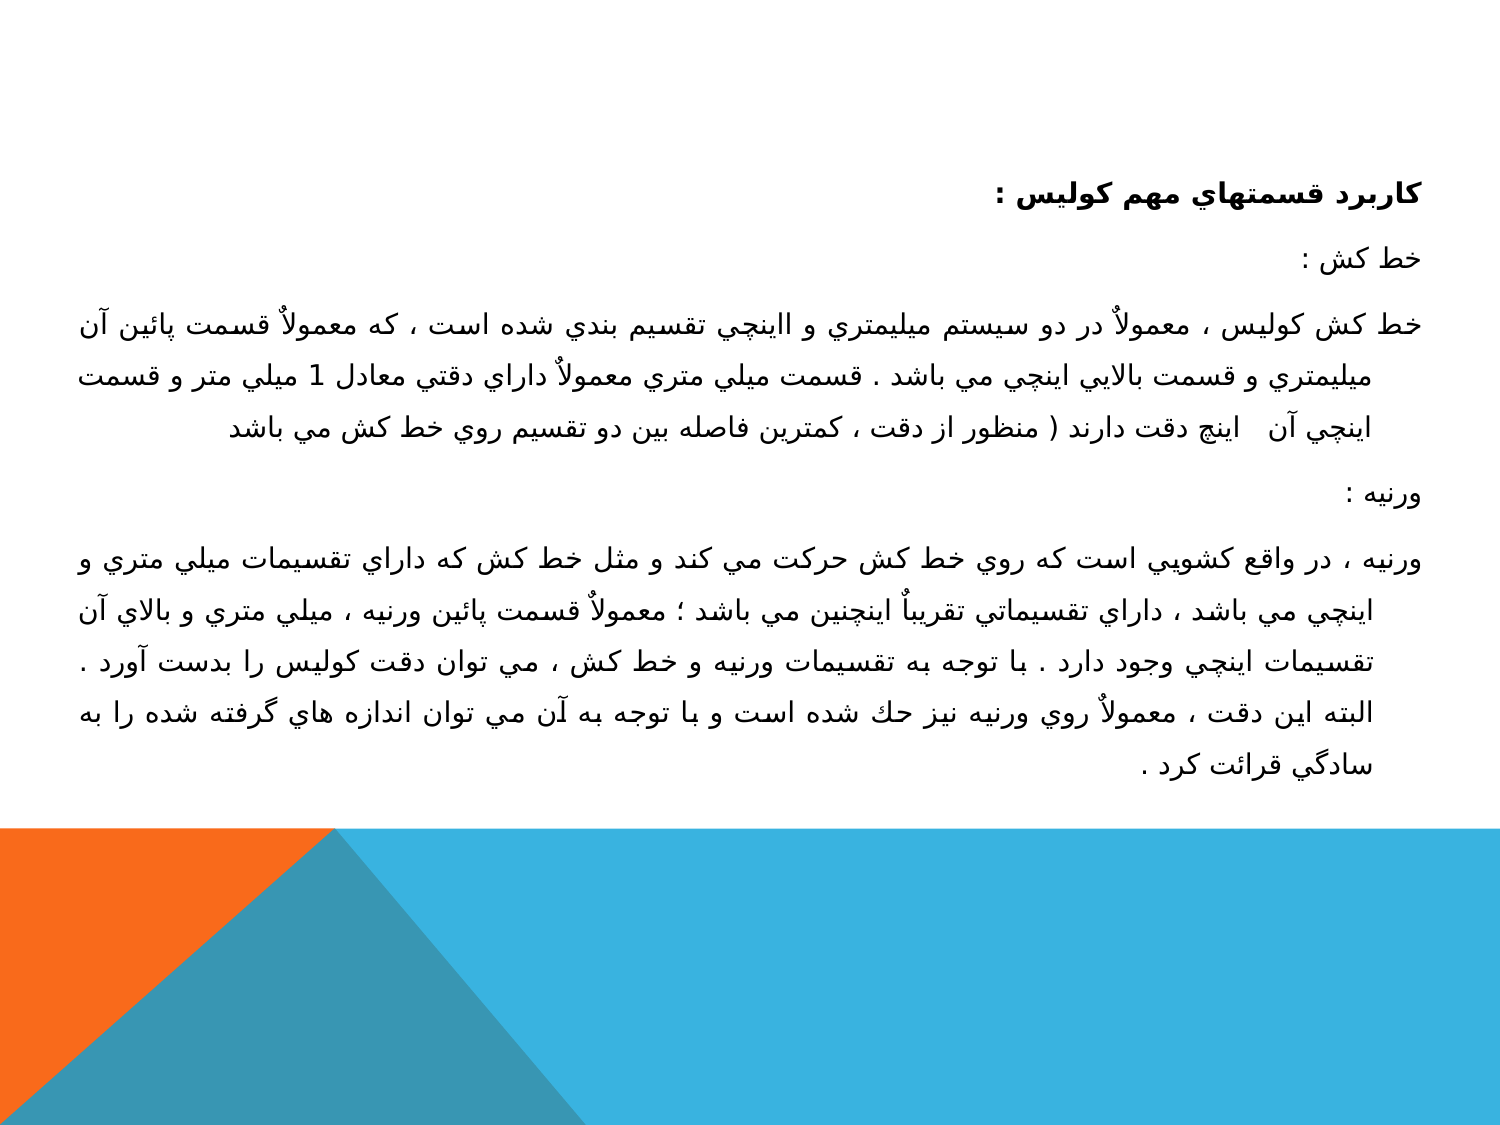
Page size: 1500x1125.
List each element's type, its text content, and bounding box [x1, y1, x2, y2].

list كاربرد قسمتهاي مهم كوليس : خط كش : خط كش كوليس ، معمولاٌ در دو سيستم ميليمتري و ااينچي تقسيم بندي شده است ، كه معمولاٌ قسمت پائين آن ميليمتري و قسمت بالايي اينچي مي باشد . قسمت ميلي متري معمولاٌ داراي دقتي معادل 1 ميلي متر و قسمت اينچي آن اينچ دقت دارند ( منظور از دقت ، كمترين فاصله بين دو تقسيم روي خط كش مي باشد ورنيه : ورنيه ، در واقع كشويي است كه روي خط كش حركت مي كند و مثل خط كش كه داراي تقسيمات ميلي متري و اينچي مي باشد ، داراي تقسيماتي تقريباٌ اينچنين مي باشد ؛ معمولاٌ قسمت پائين ورنيه ، ميلي متري و بالاي آن تقسيمات اينچي وجود دارد . با توجه به تقسيمات ورنيه و خط كش ، مي توان دقت كوليس را بدست آورد . البته اين دقت ، معمولاٌ روي ورنيه نيز حك شده است و با توجه به آن مي توان اندازه هاي گرفته شده را به سادگي قرائت كرد . [62, 149, 1438, 800]
